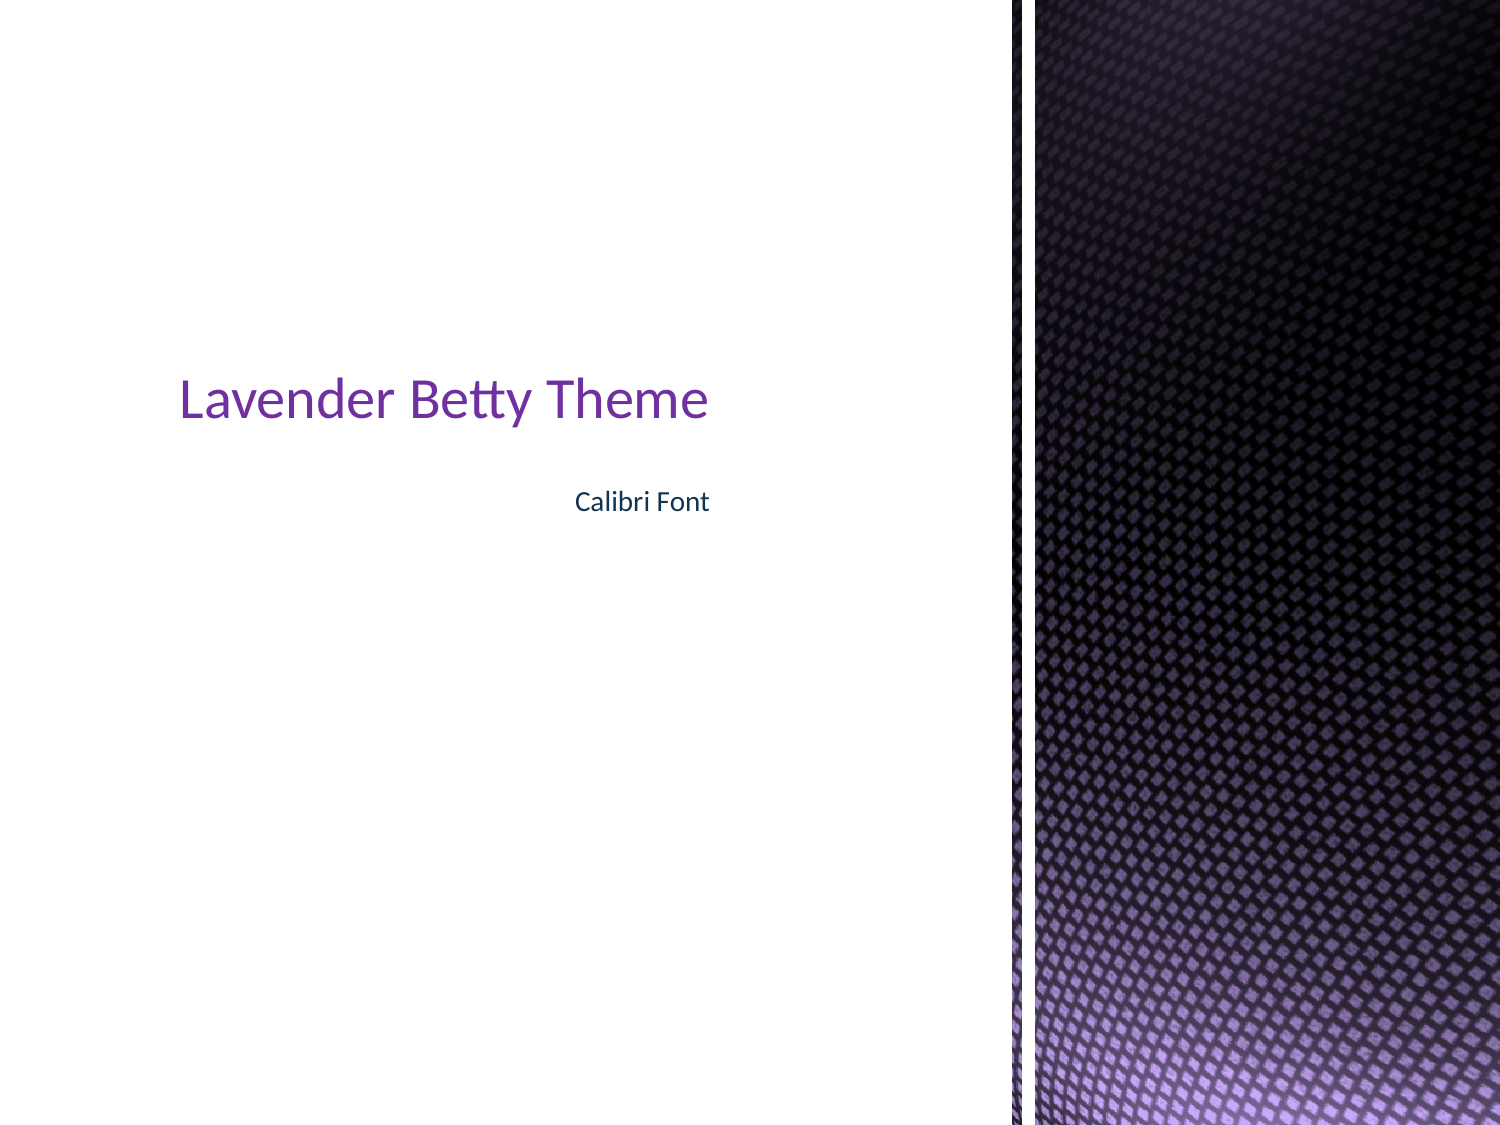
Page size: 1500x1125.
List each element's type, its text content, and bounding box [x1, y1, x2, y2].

title Lavender Betty Theme [75, 87, 725, 438]
subtitle Calibri Font [75, 474, 725, 825]
